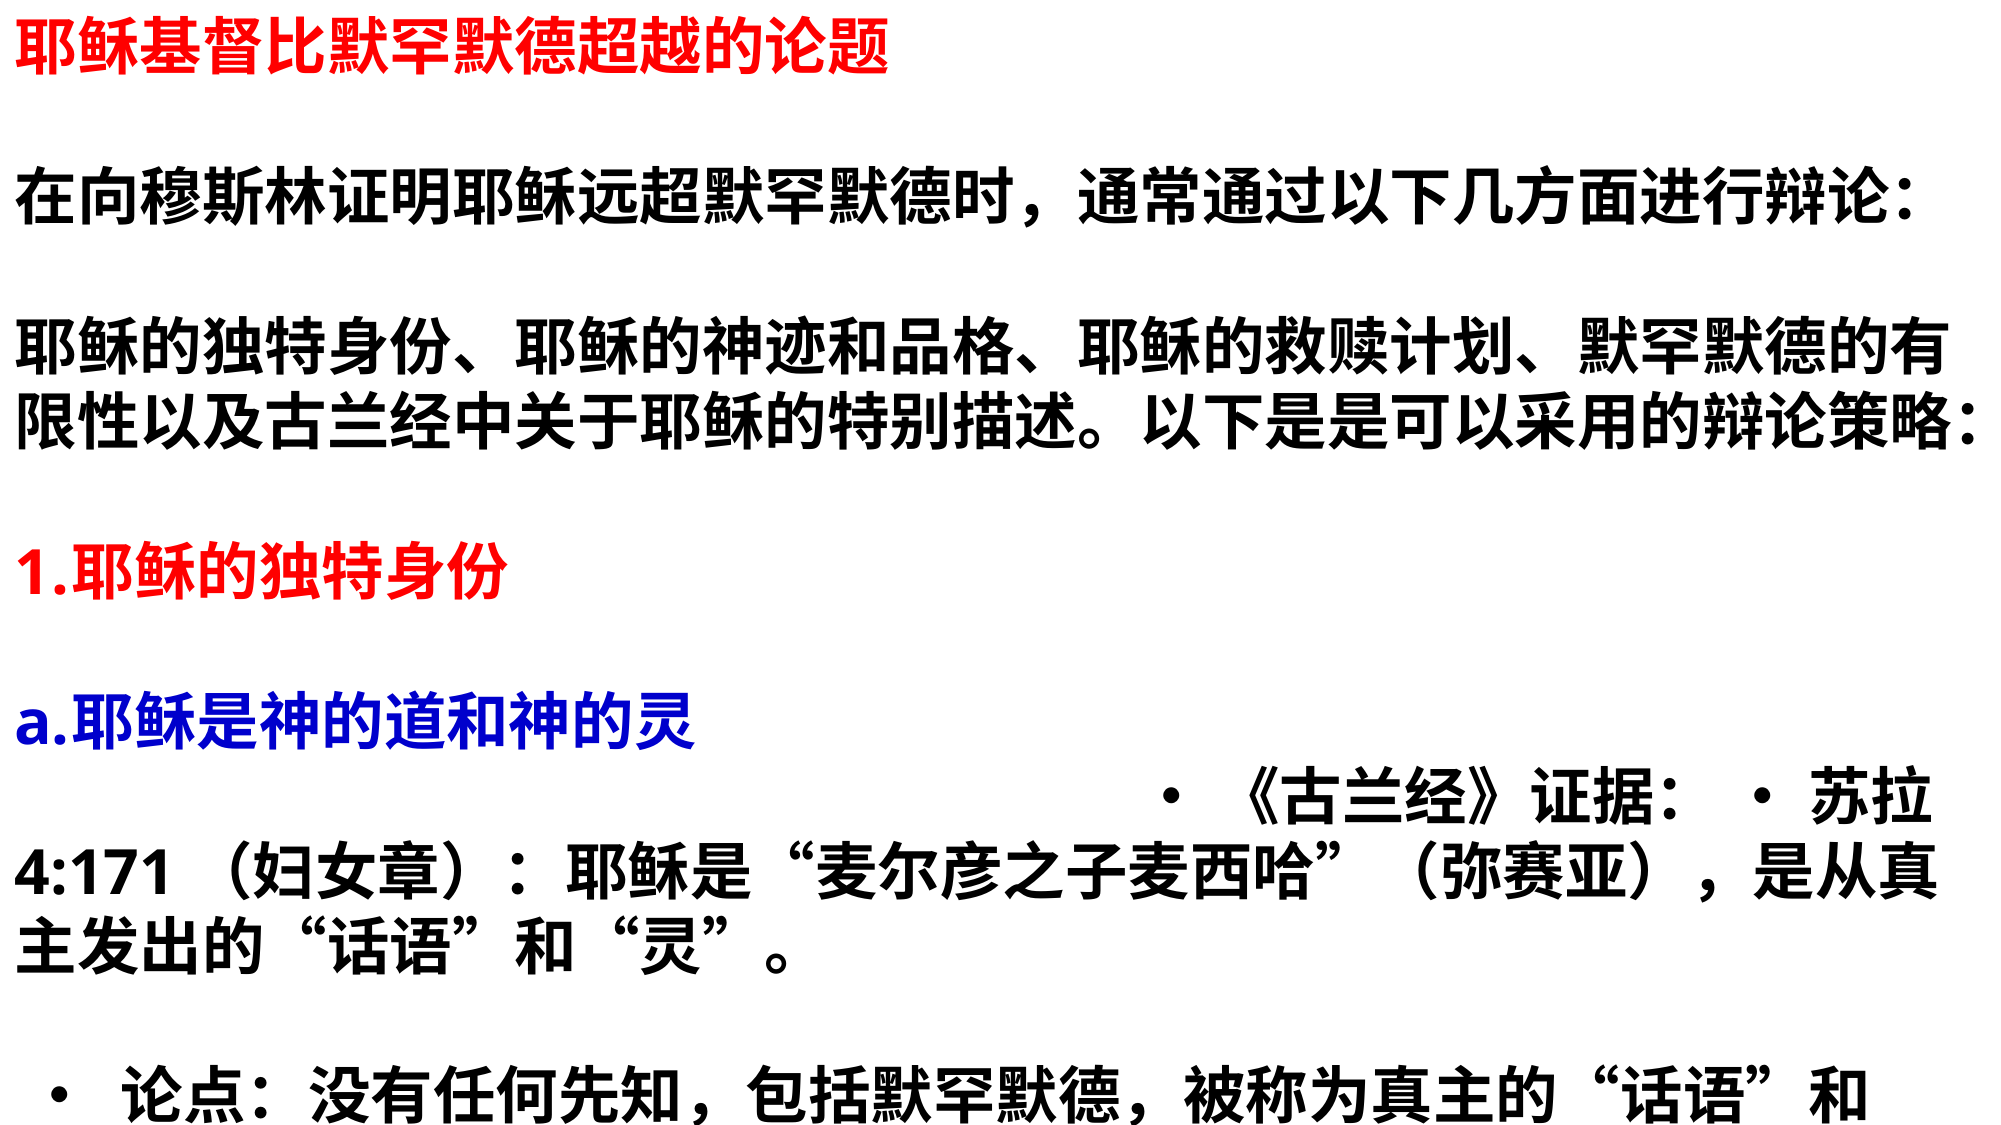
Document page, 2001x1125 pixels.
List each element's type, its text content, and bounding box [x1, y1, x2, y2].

text_box 耶稣基督比默罕默德超越的论题 在向穆斯林证明耶稣远超默罕默德时，通常通过以下几方面进行辩论： 耶稣的独特身份、耶稣的神迹和品格、耶稣的救赎计划、默罕默德的有限性以及古兰经中关于耶稣的特别描述。以下是是可以采用的辩论策略： 耶稣的独特身份 耶稣是神的道和神的灵 • 《古兰经》证据： • 苏拉4:171（妇女章）：耶稣是“麦尔彦之子麦西哈”（弥赛亚），是从真主发出的“话语”和“灵”。 • 论点：没有任何先知，包括默罕默德，被称为真主的“话语”和“灵”。这些称号表明耶稣具有独特的地位，与神本质密切相关。 [0, 0, 2000, 1125]
